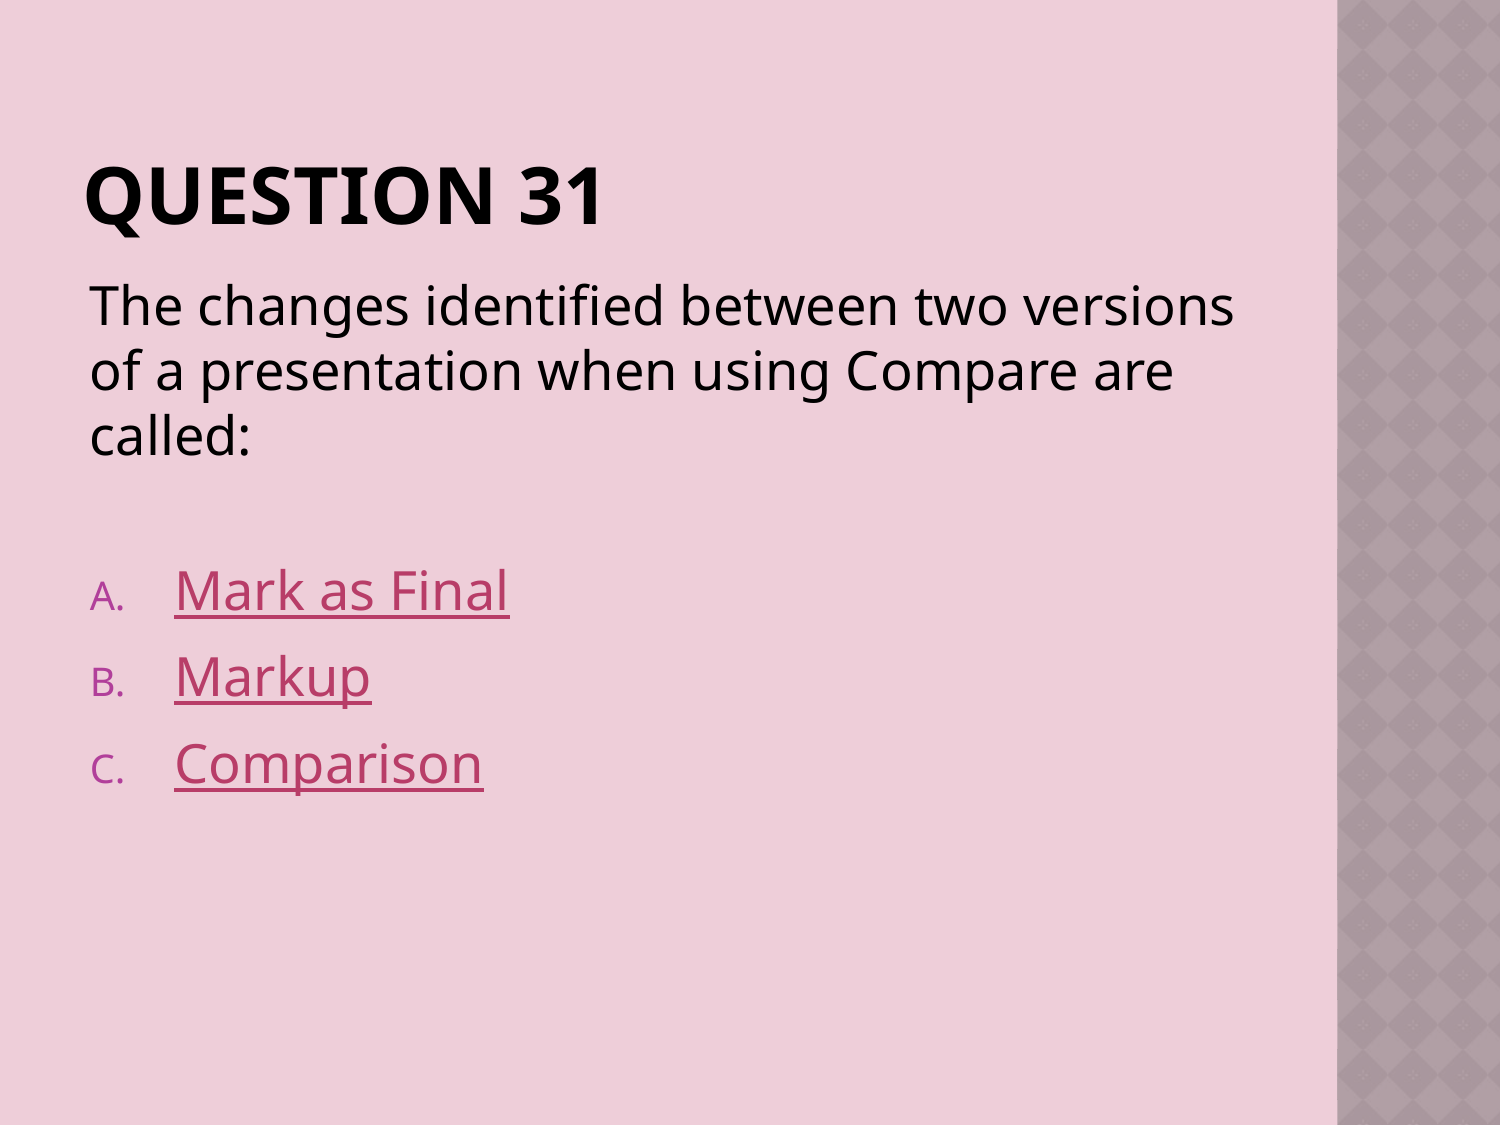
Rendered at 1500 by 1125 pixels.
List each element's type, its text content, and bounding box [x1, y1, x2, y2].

title Question 31 [75, 52, 1263, 240]
list The changes identified between two versions of a presentation when using Compare are called: Mark as Final Markup Comparison [75, 264, 1263, 1059]
